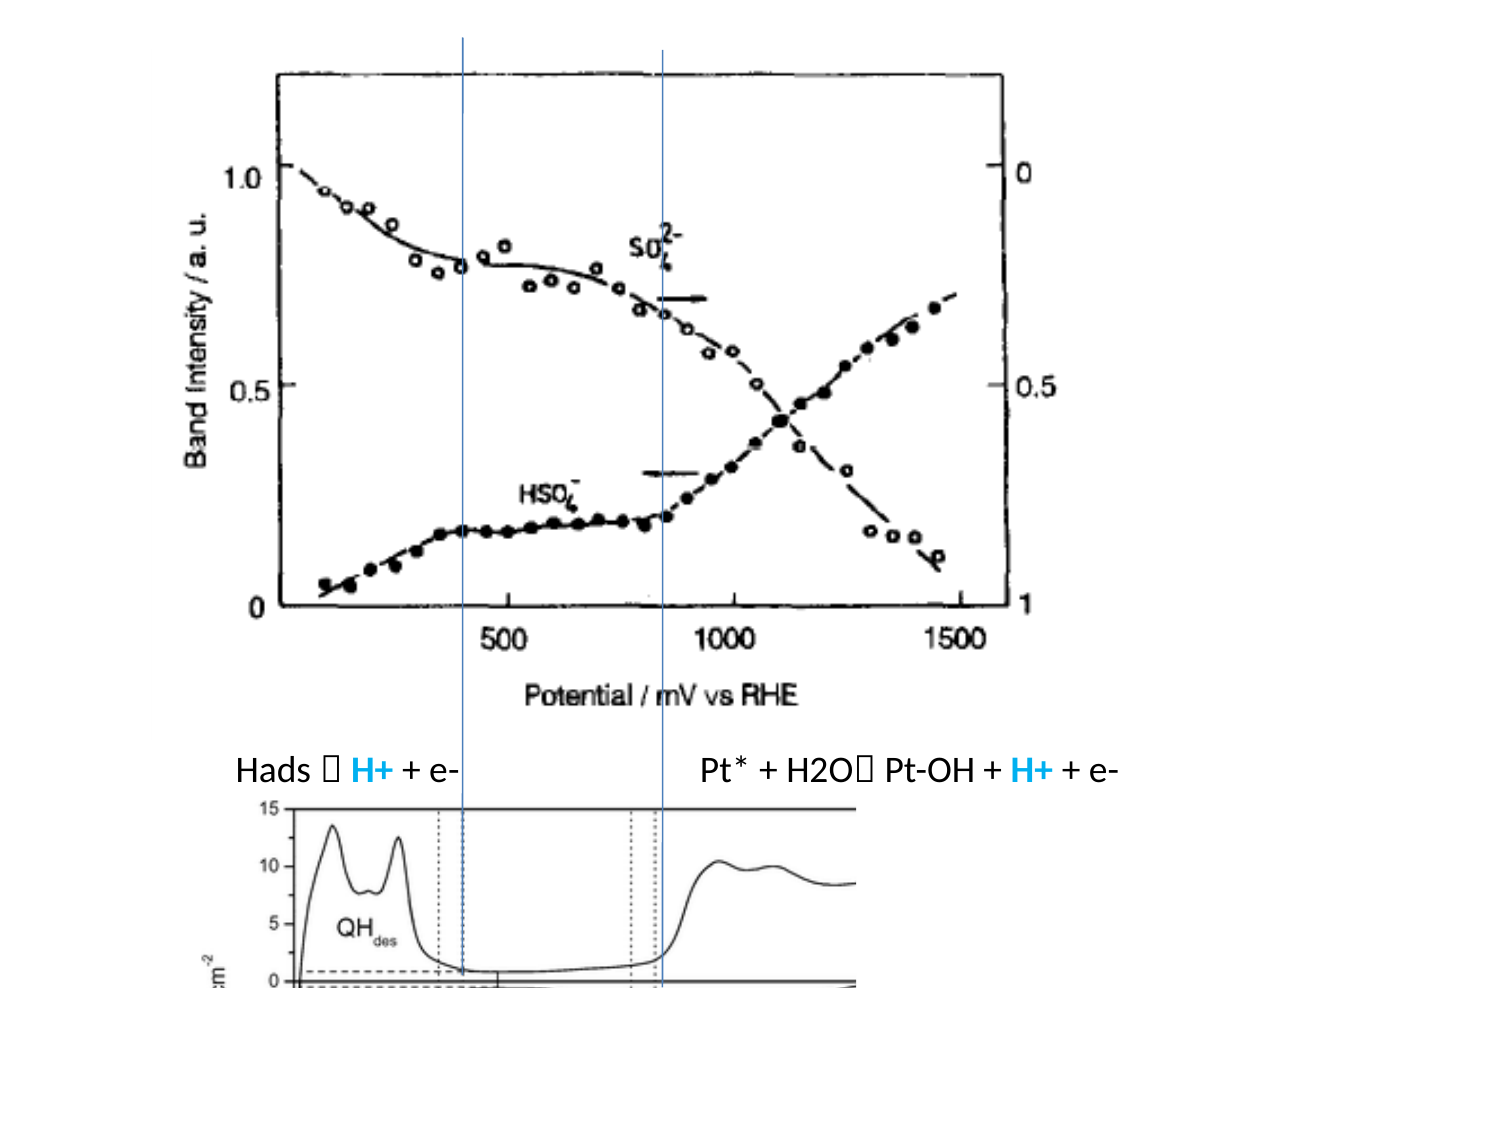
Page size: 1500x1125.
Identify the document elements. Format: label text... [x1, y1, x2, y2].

text_box Pt* + H2O Pt-OH + H+ + e- [685, 737, 1135, 798]
text_box Hads  H+ + e- [220, 749, 475, 798]
picture [149, 49, 1088, 740]
picture [199, 799, 857, 988]
